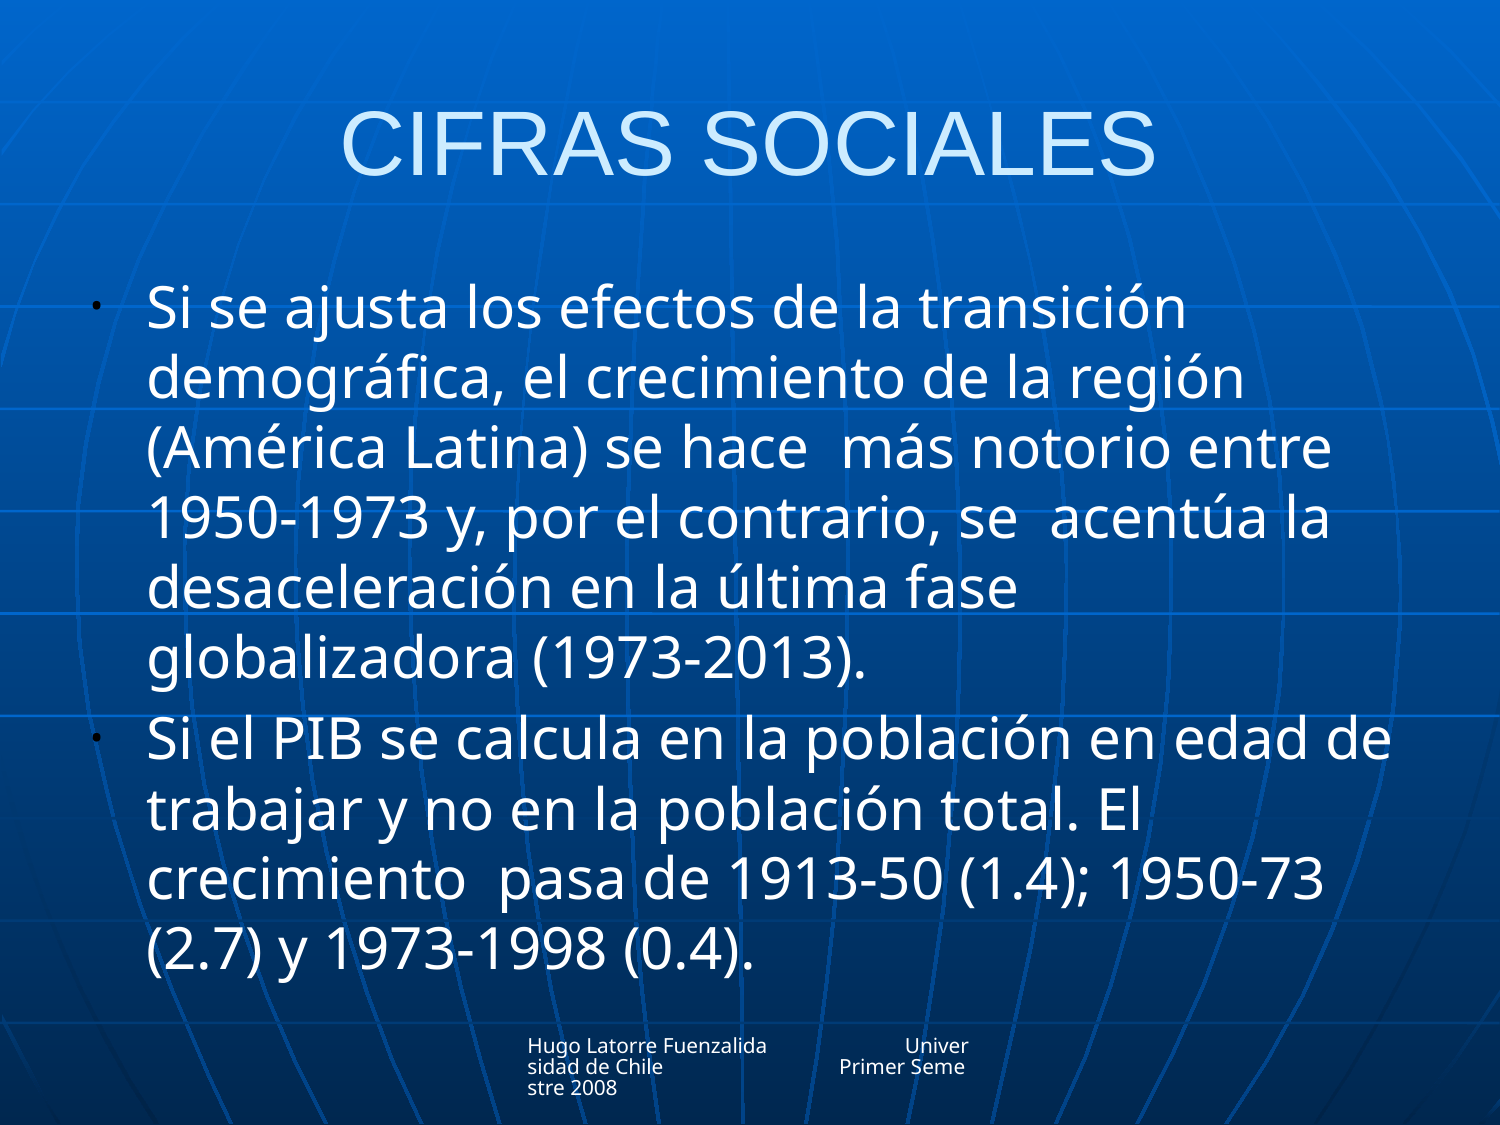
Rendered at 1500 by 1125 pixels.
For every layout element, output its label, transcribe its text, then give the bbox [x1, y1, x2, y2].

list Si se ajusta los efectos de la transición demográfica, el crecimiento de la región (América Latina) se hace más notorio entre 1950-1973 y, por el contrario, se acentúa la desaceleración en la última fase globalizadora (1973-2013). Si el PIB se calcula en la población en edad de trabajar y no en la población total. El crecimiento pasa de 1913-50 (1.4); 1950-73 (2.7) y 1973-1998 (0.4). [74, 262, 1426, 1006]
title CIFRAS SOCIALES [74, 45, 1426, 233]
footer Hugo Latorre Fuenzalida Universidad de Chile Primer Semestre 2008 [512, 1024, 988, 1101]
